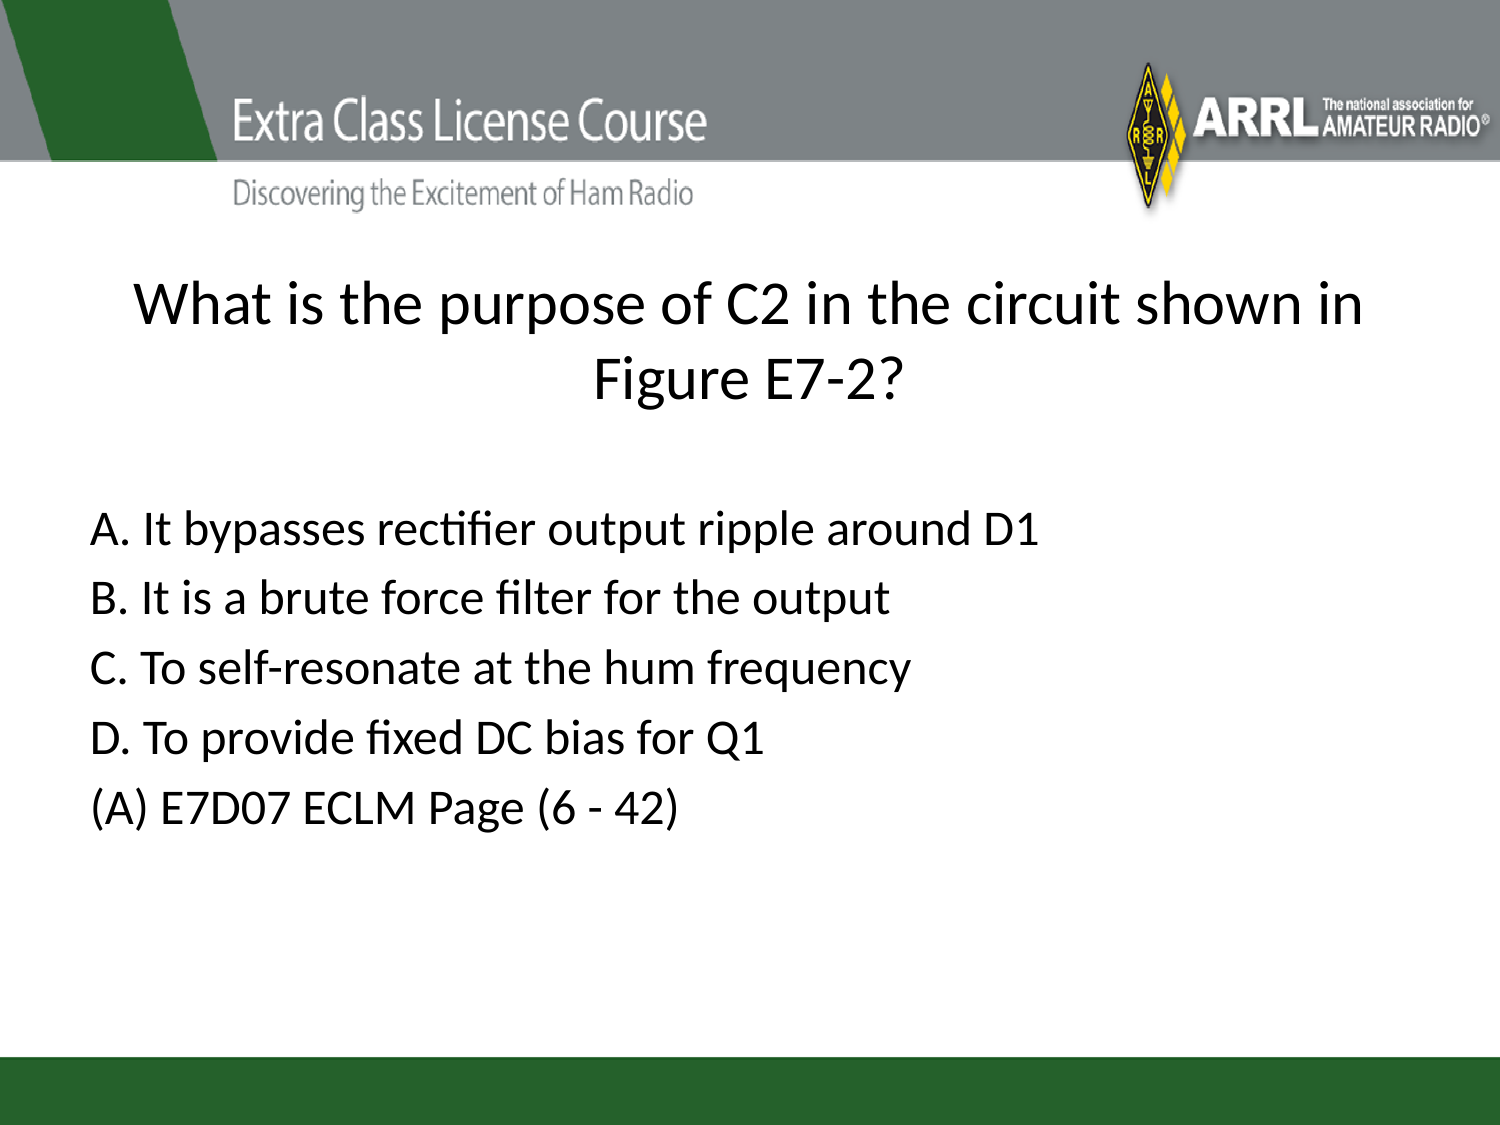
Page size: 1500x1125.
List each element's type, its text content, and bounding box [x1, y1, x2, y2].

picture [0, 0, 1500, 1125]
list A. It bypasses rectifier output ripple around D1 B. It is a brute force filter for the output C. To self-resonate at the hum frequency D. To provide fixed DC bias for Q1 (A) E7D07 ECLM Page (6 - 42) [75, 487, 1425, 1005]
title What is the purpose of C2 in the circuit shown in Figure E7-2? [75, 254, 1425, 435]
